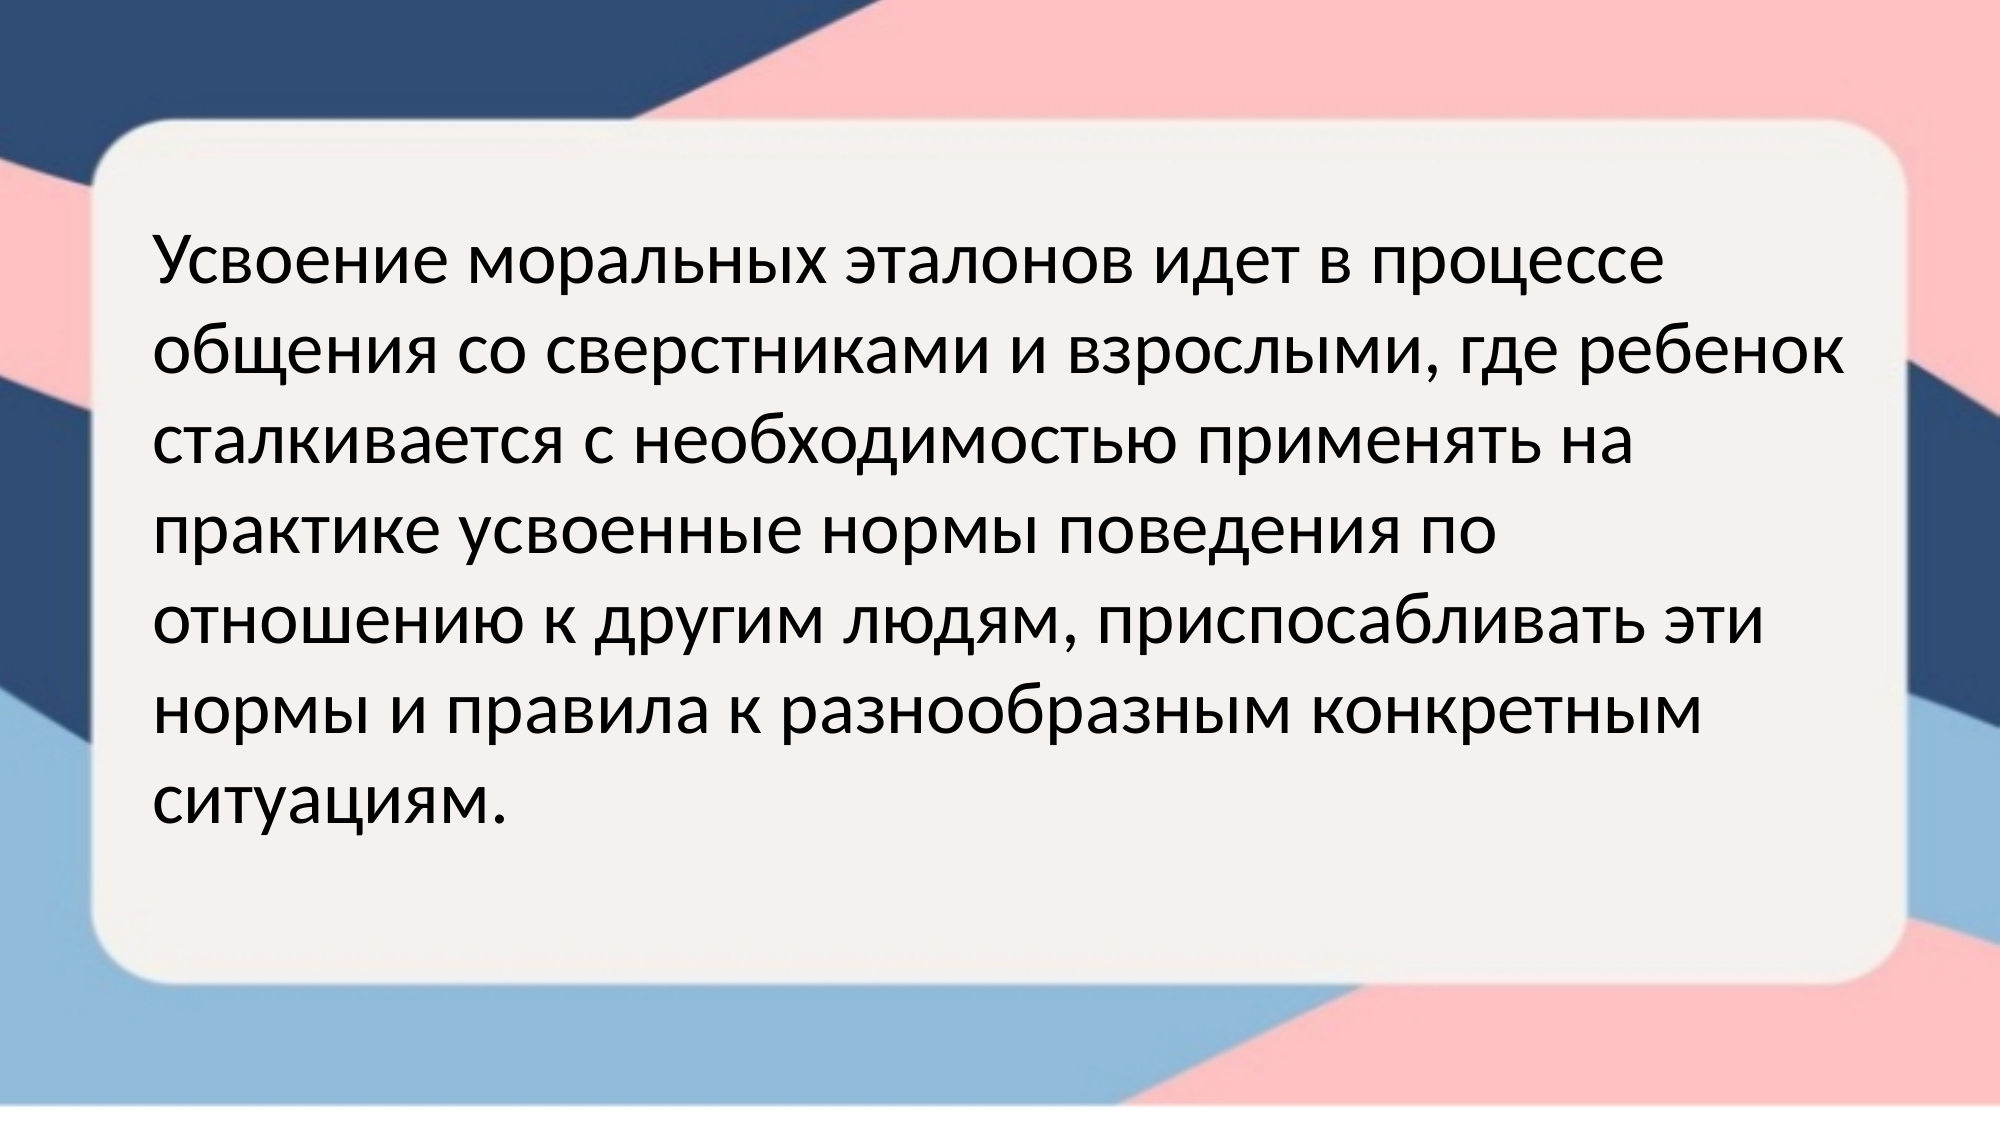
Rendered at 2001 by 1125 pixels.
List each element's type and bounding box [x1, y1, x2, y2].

list [0, 0, 2000, 1125]
